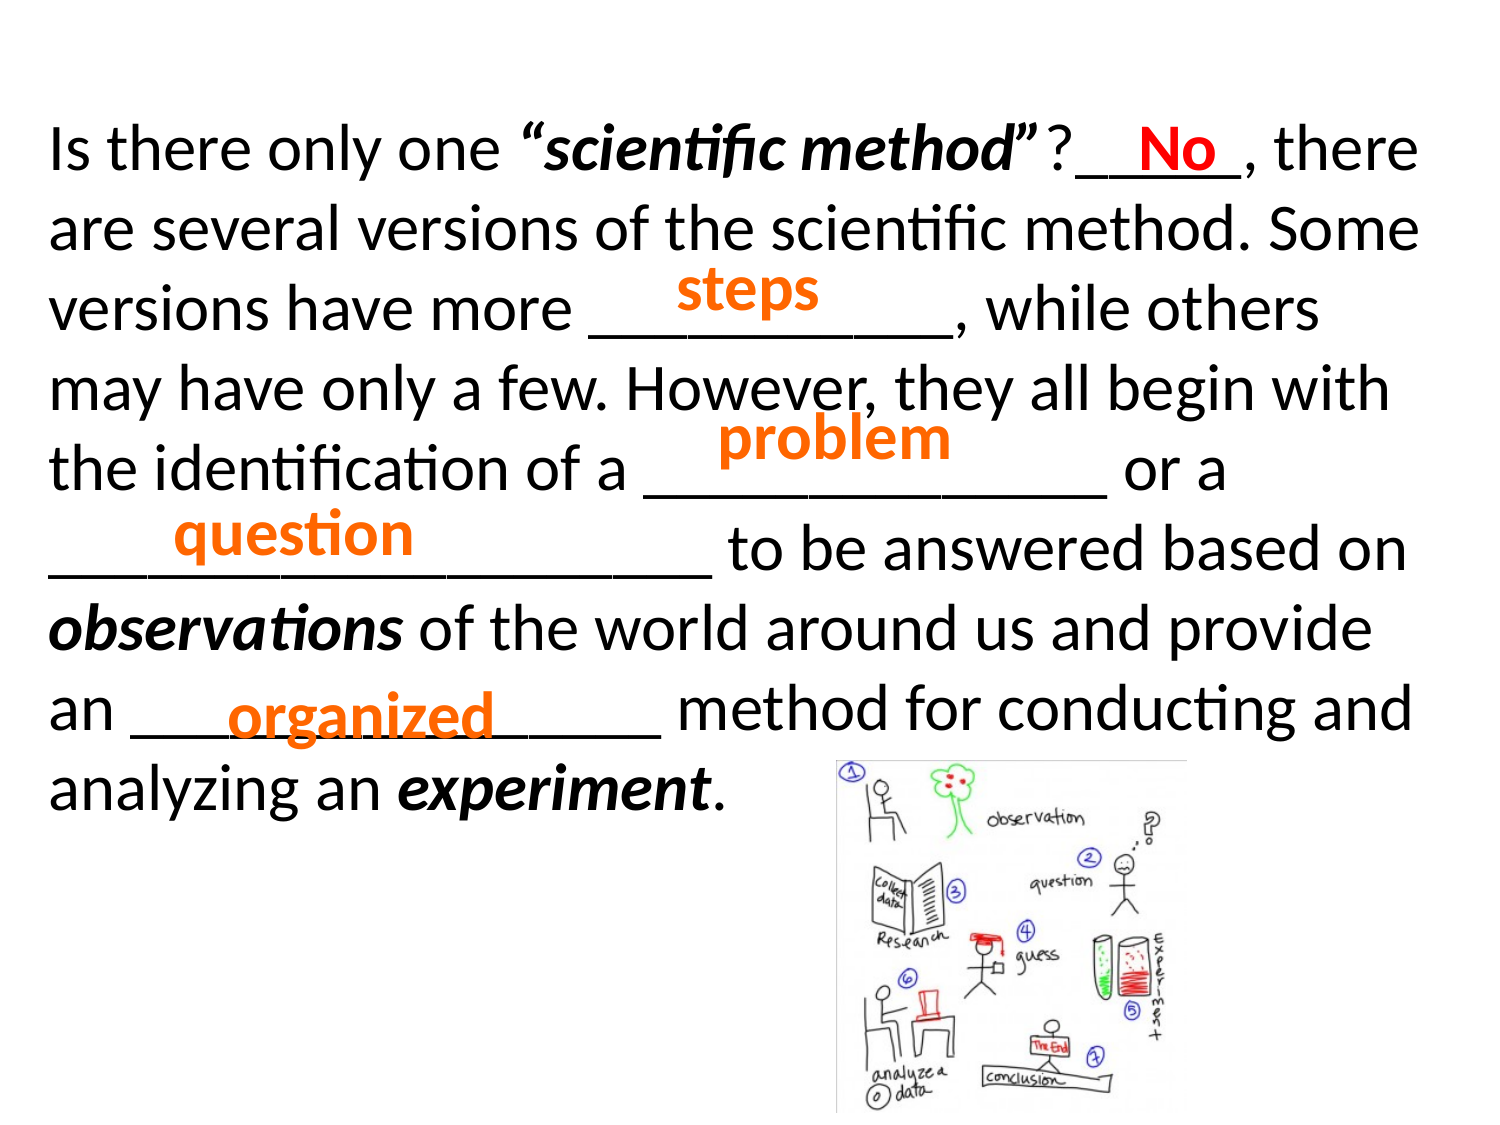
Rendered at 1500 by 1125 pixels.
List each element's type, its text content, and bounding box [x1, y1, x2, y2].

text_box problem [703, 385, 1006, 481]
picture [836, 759, 1187, 1113]
text_box No [1123, 96, 1235, 192]
text_box Is there only one “scientific method”?_____, there are several versions of the scientific method. Some versions have more ___________, while others may have only a few. However, they all begin with the identification of a ______________ or a ____________________ to be answered based on observations of the world around us and provide an ________________ method for conducting and analyzing an experiment. [33, 96, 1456, 831]
text_box organized [212, 664, 512, 759]
text_box question [158, 481, 431, 577]
text_box steps [661, 236, 836, 331]
